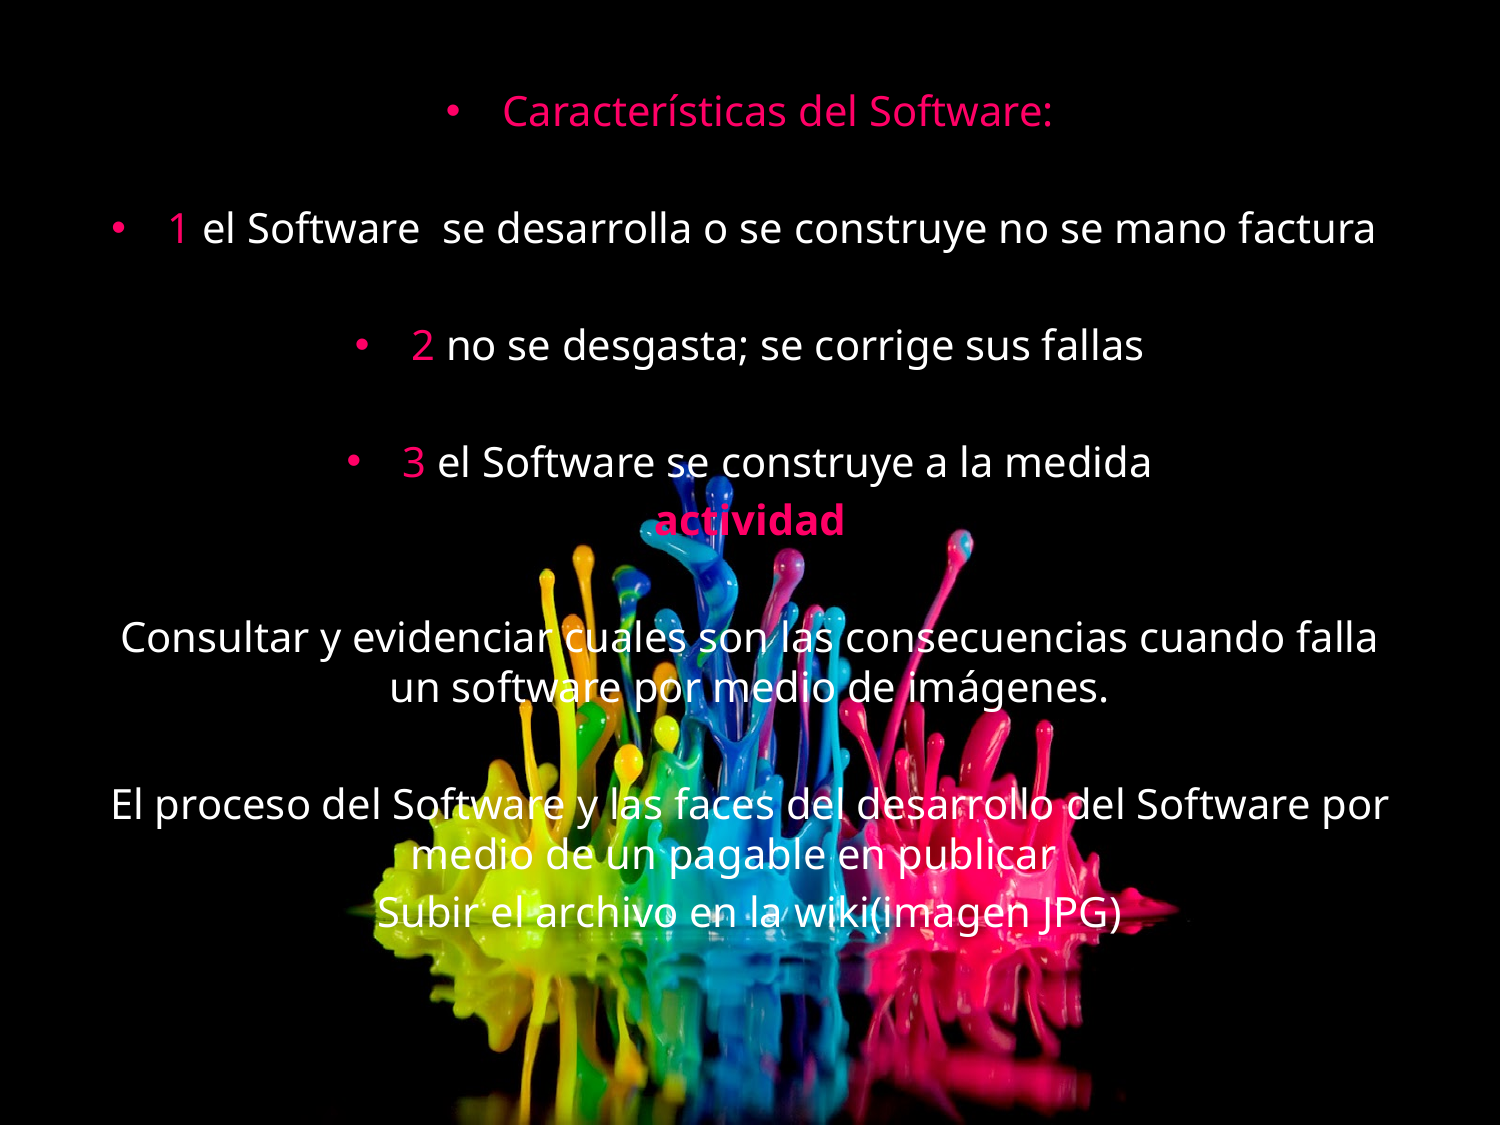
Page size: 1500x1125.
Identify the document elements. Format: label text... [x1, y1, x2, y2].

list Características del Software: 1 el Software se desarrolla o se construye no se mano factura 2 no se desgasta; se corrige sus fallas 3 el Software se construye a la medida actividad Consultar y evidenciar cuales son las consecuencias cuando falla un software por medio de imágenes. El proceso del Software y las faces del desarrollo del Software por medio de un pagable en publicar Subir el archivo en la wiki(imagen JPG) [75, 19, 1425, 1106]
picture [0, 0, 1500, 1125]
